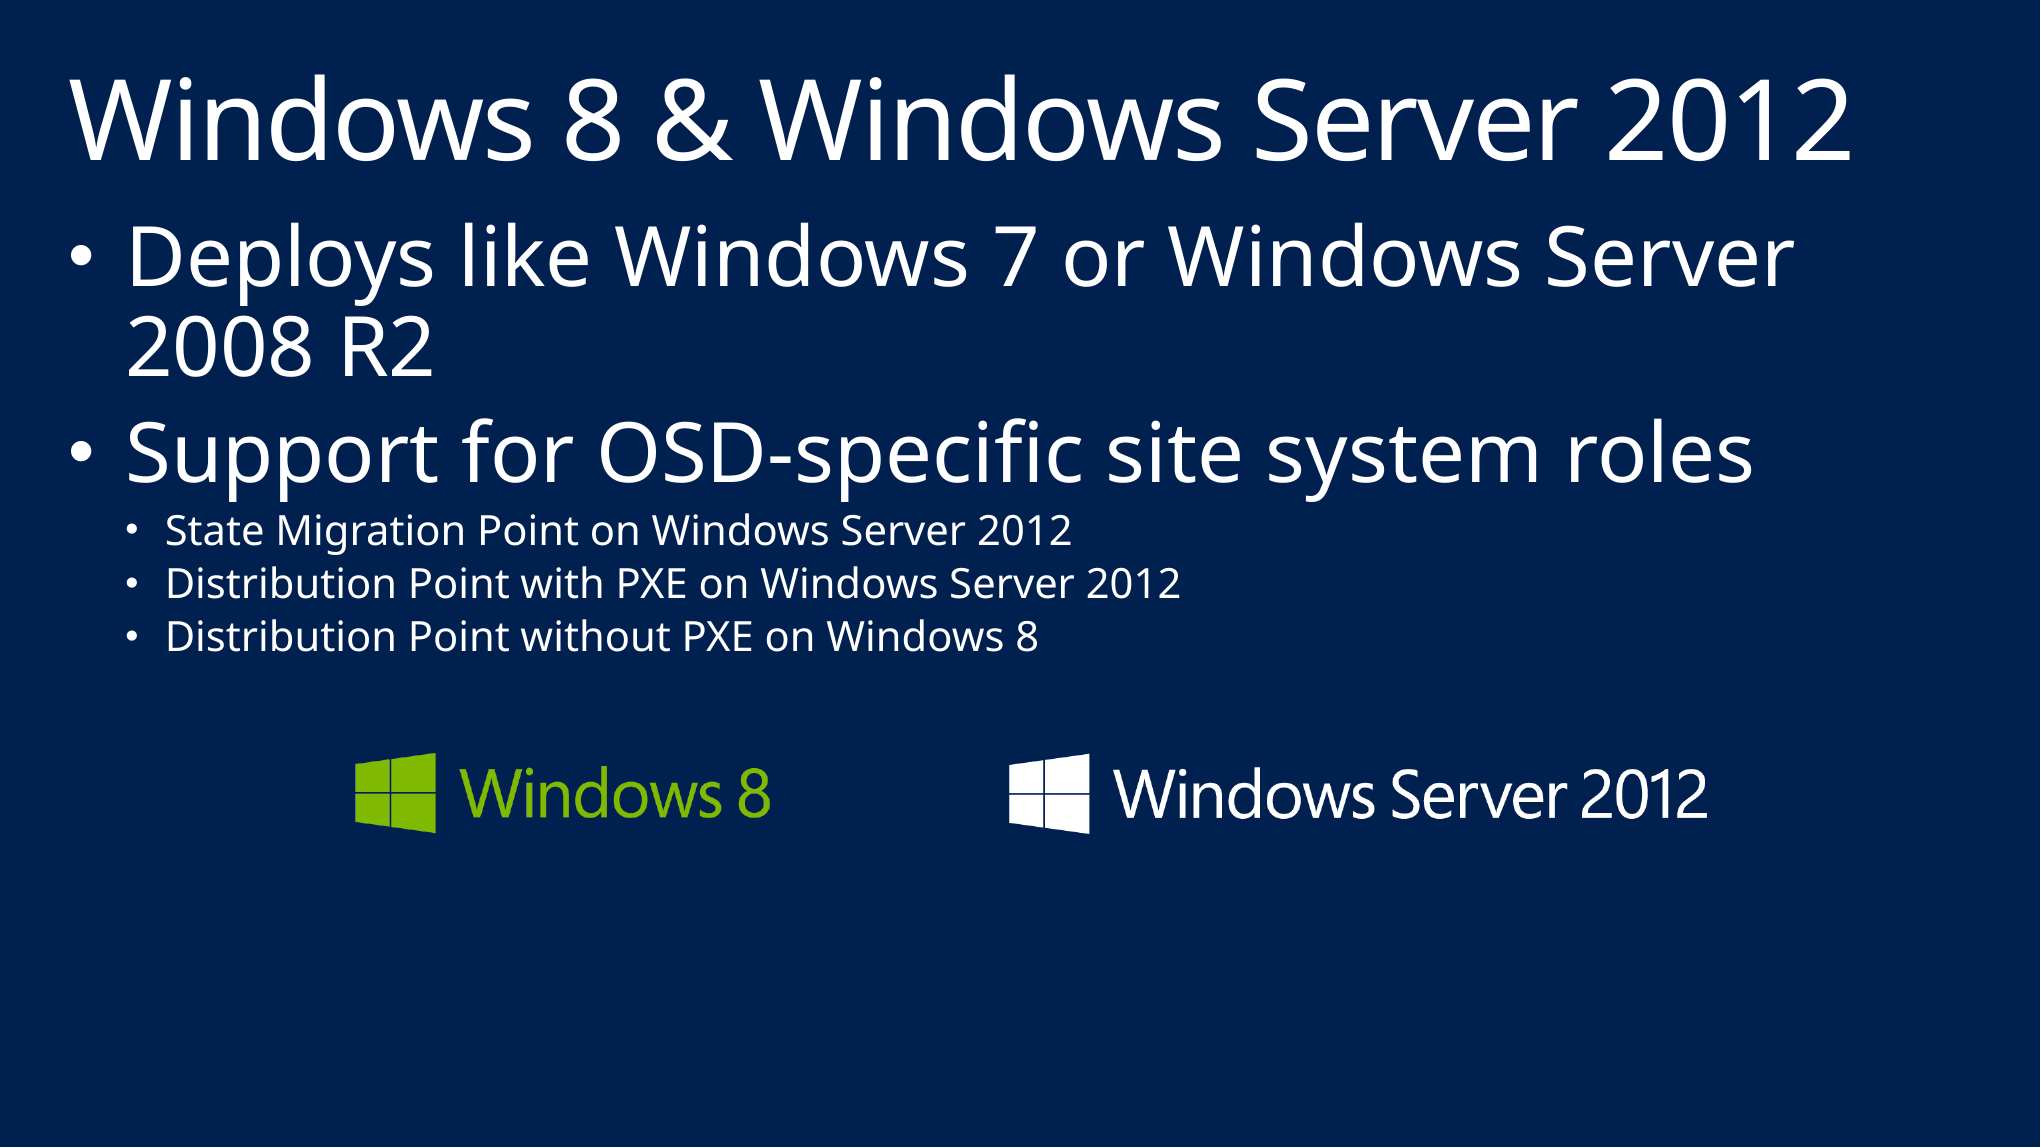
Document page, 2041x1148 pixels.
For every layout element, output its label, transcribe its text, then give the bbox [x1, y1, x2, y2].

list Deploys like Windows 7 or Windows Server 2008 R2 Support for OSD-specific site system roles State Migration Point on Windows Server 2012 Distribution Point with PXE on Windows Server 2012 Distribution Point without PXE on Windows 8 [45, 199, 1996, 710]
title Windows 8 & Windows Server 2012 [45, 48, 1996, 199]
picture [967, 708, 1752, 876]
picture [313, 708, 814, 876]
